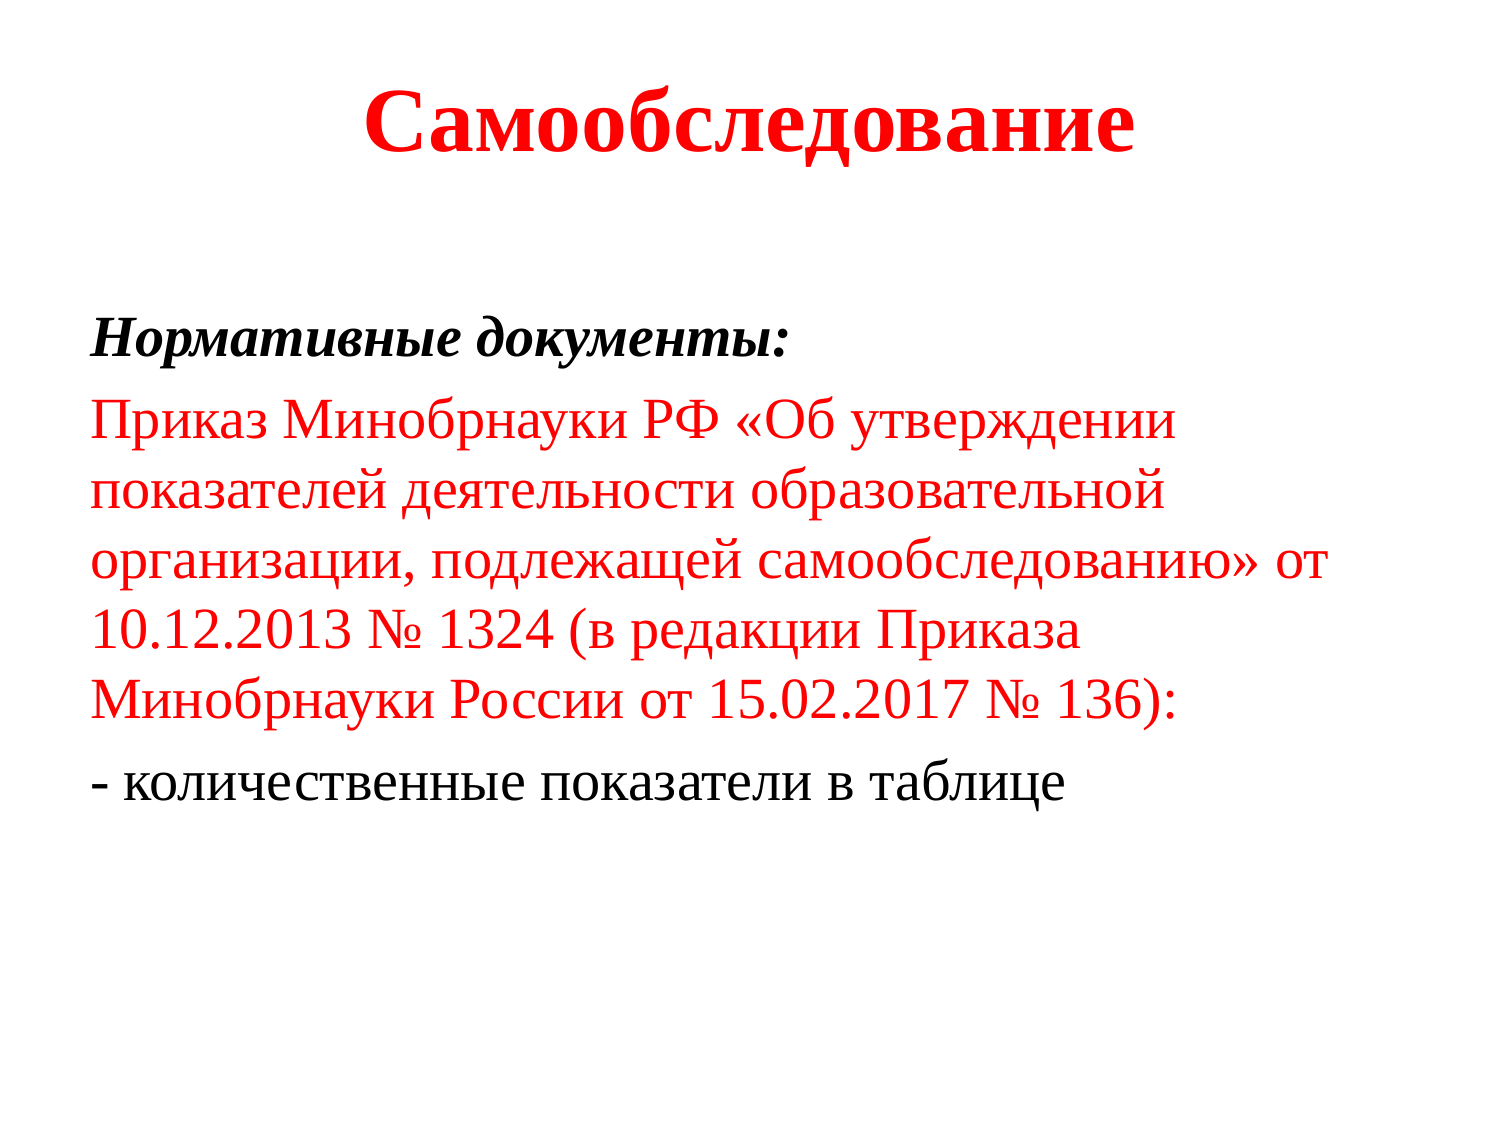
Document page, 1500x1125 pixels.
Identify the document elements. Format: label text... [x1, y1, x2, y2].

title Самообследование [75, 45, 1425, 185]
list Нормативные документы: Приказ Минобрнауки РФ «Об утверждении показателей деятельности образовательной организации, подлежащей самообследованию» от 10.12.2013 № 1324 (в редакции Приказа Минобрнауки России от 15.02.2017 № 136): - количественные показатели в таблице [75, 290, 1425, 1005]
